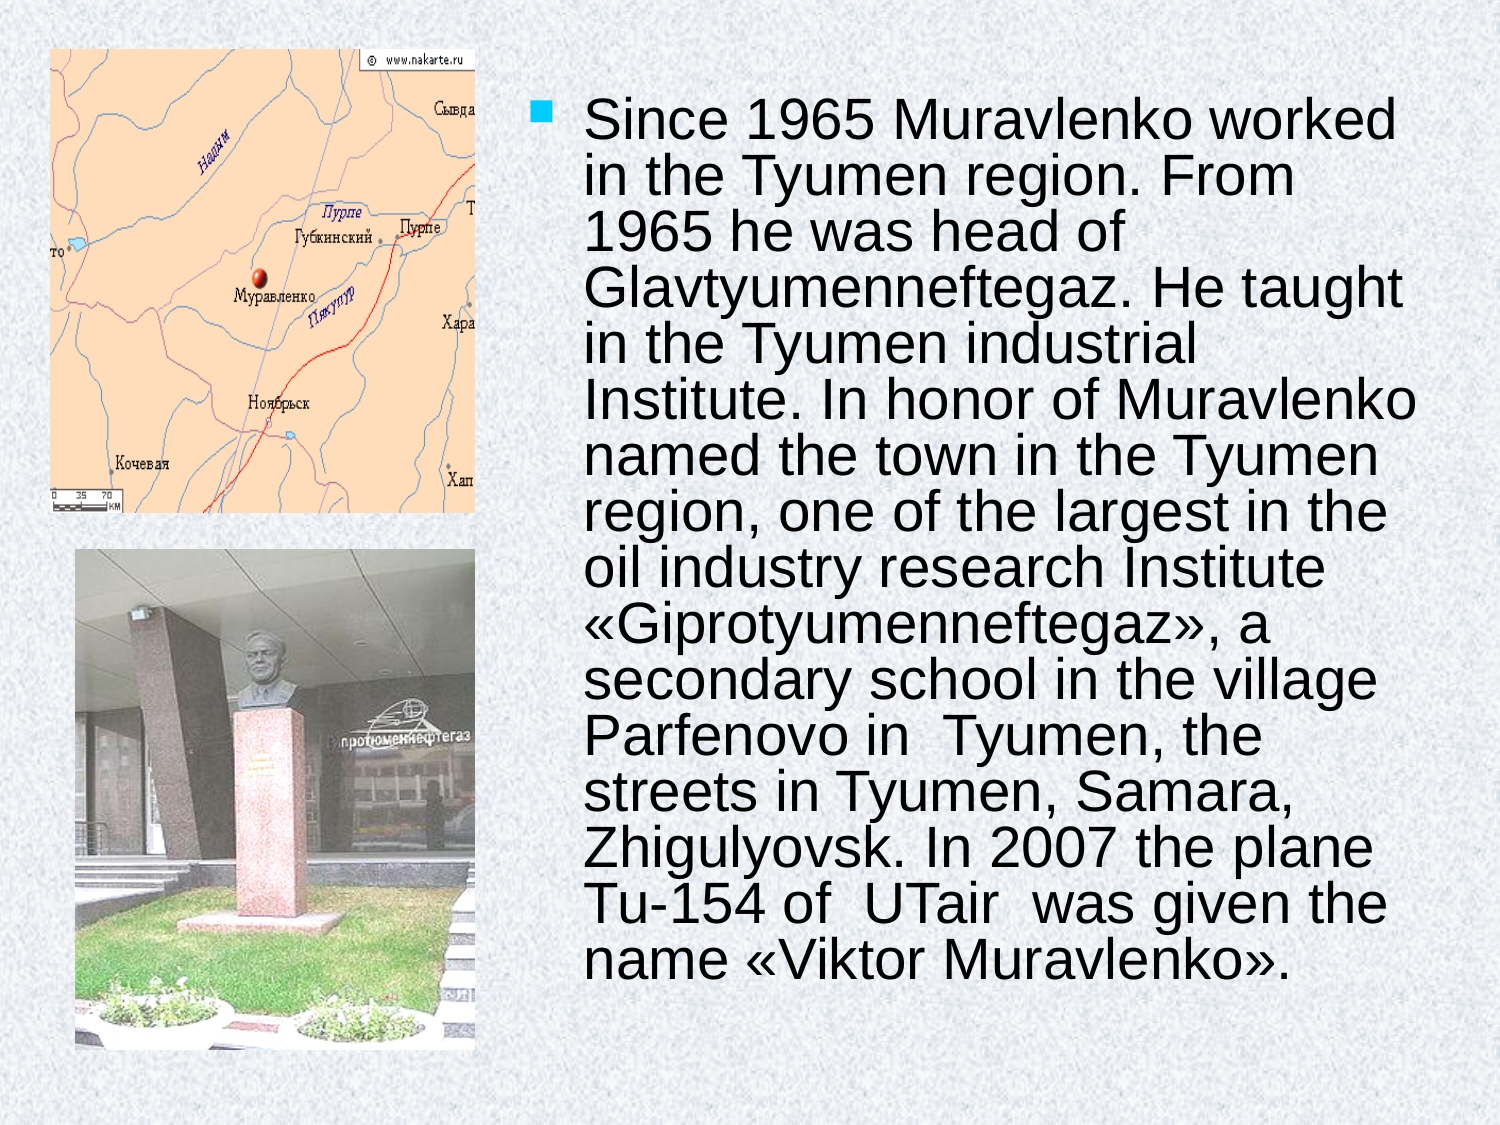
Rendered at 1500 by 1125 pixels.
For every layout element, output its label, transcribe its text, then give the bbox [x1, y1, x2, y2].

picture [49, 49, 476, 513]
list Since 1965 Muravlenko worked in the Tyumen region. From 1965 he was head of Glavtyumenneftegaz. He taught in the Tyumen industrial Institute. In honor of Muravlenko named the town in the Tyumen region, one of the largest in the oil industry research Institute «Giprotyumenneftegaz», a secondary school in the village Parfenovo in Tyumen, the streets in Tyumen, Samara, Zhigulyovsk. In 2007 the plane Tu-154 of UTair was given the name «Viktor Muravlenko». [512, 87, 1438, 763]
picture [74, 549, 476, 1051]
